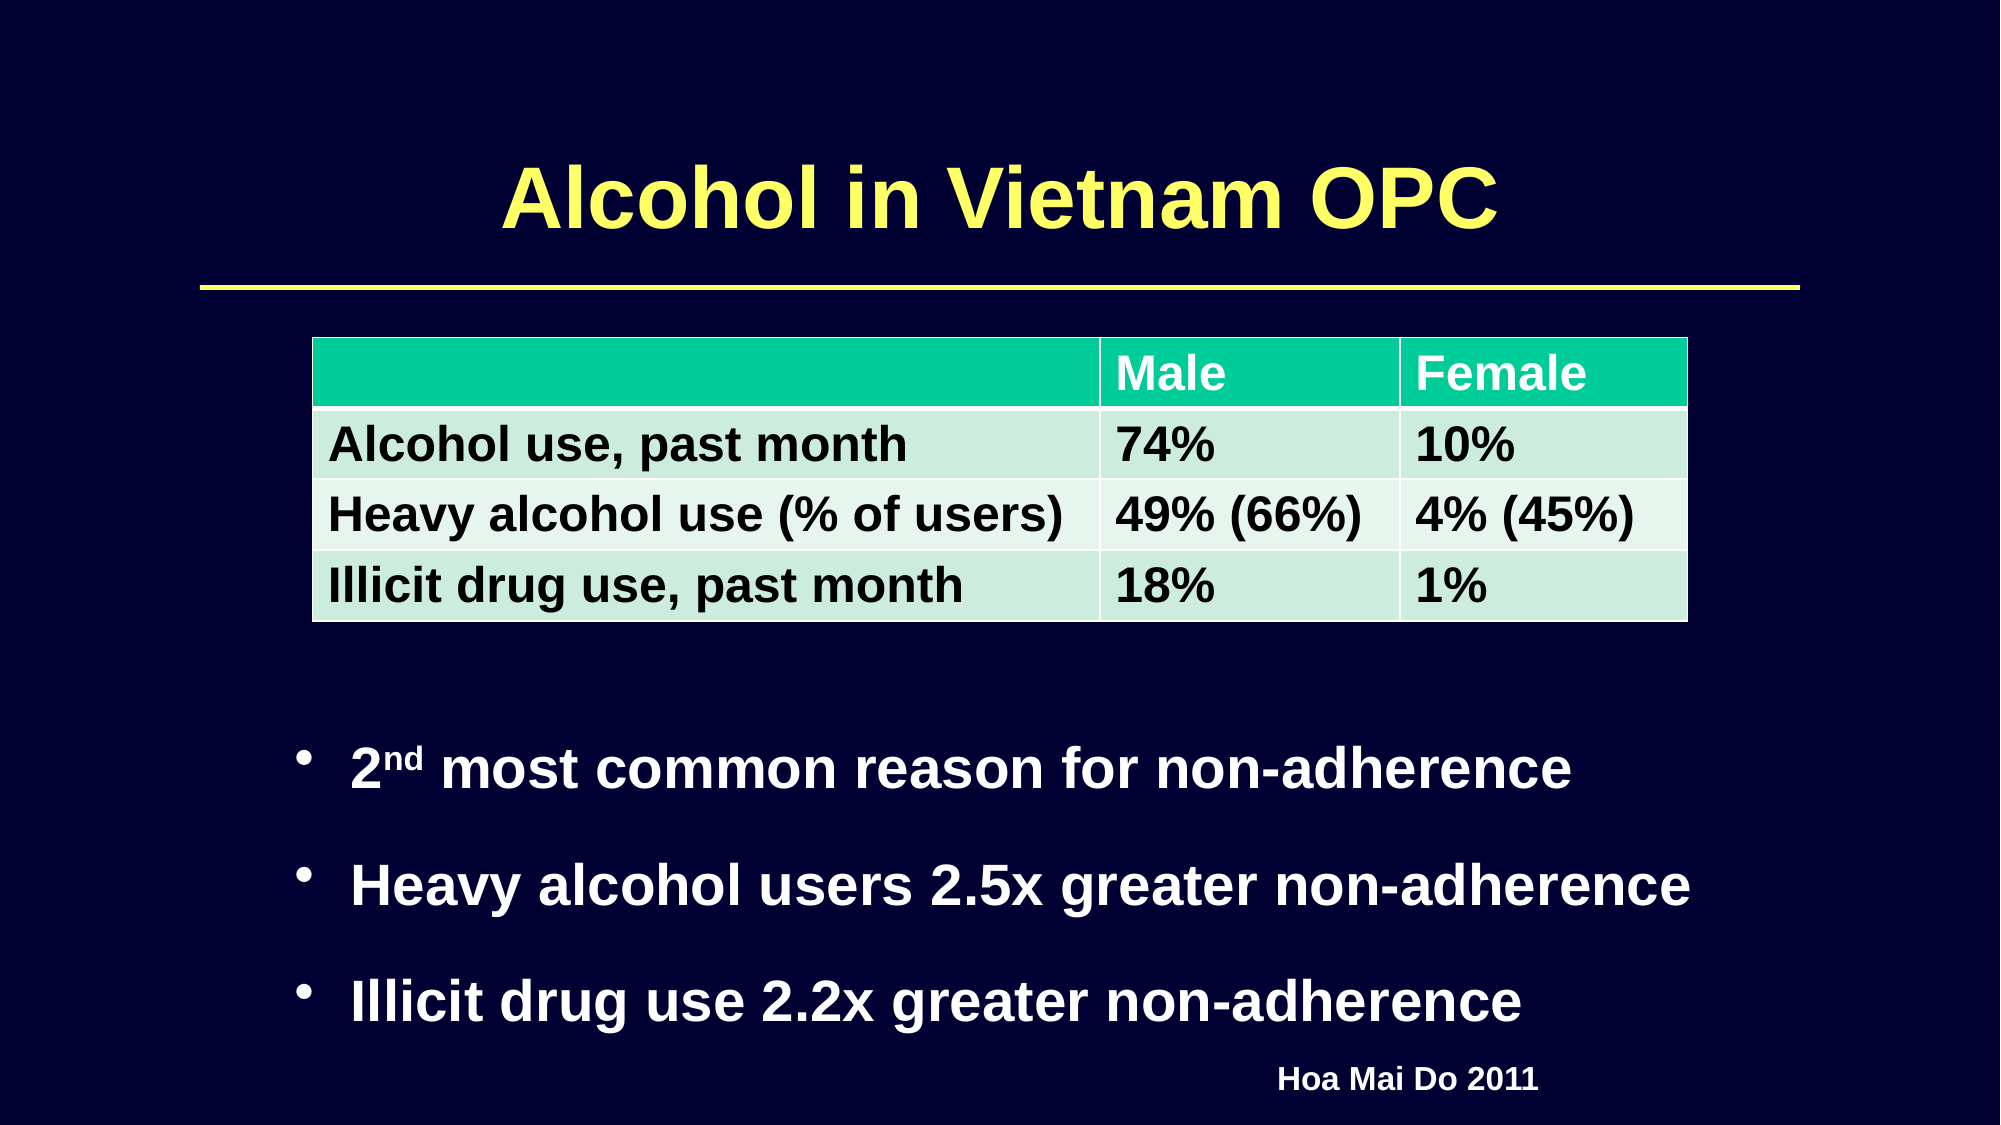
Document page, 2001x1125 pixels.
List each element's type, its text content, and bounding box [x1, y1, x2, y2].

table_header [313, 338, 1099, 406]
table_cell 18% [1101, 551, 1399, 620]
table_cell 74% [1101, 411, 1399, 478]
table_cell 49% (66%) [1101, 480, 1399, 549]
table_cell 4% (45%) [1401, 480, 1687, 549]
table_cell Alcohol use, past month [313, 411, 1099, 478]
title Alcohol in Vietnam OPC [149, 99, 1851, 288]
table_cell 1% [1401, 551, 1687, 620]
table_header Male [1101, 338, 1399, 406]
table_cell Illicit drug use, past month [313, 551, 1099, 620]
table_cell 10% [1401, 411, 1687, 478]
table_header Female [1401, 338, 1687, 406]
table_cell Heavy alcohol use (% of users) [313, 480, 1099, 549]
list 2nd most common reason for non-adherence Heavy alcohol users 2.5x greater non-adherence Illicit drug use 2.2x greater non-adherence [279, 687, 1730, 1063]
text_box Hoa Mai Do 2011 [1262, 1049, 1650, 1105]
